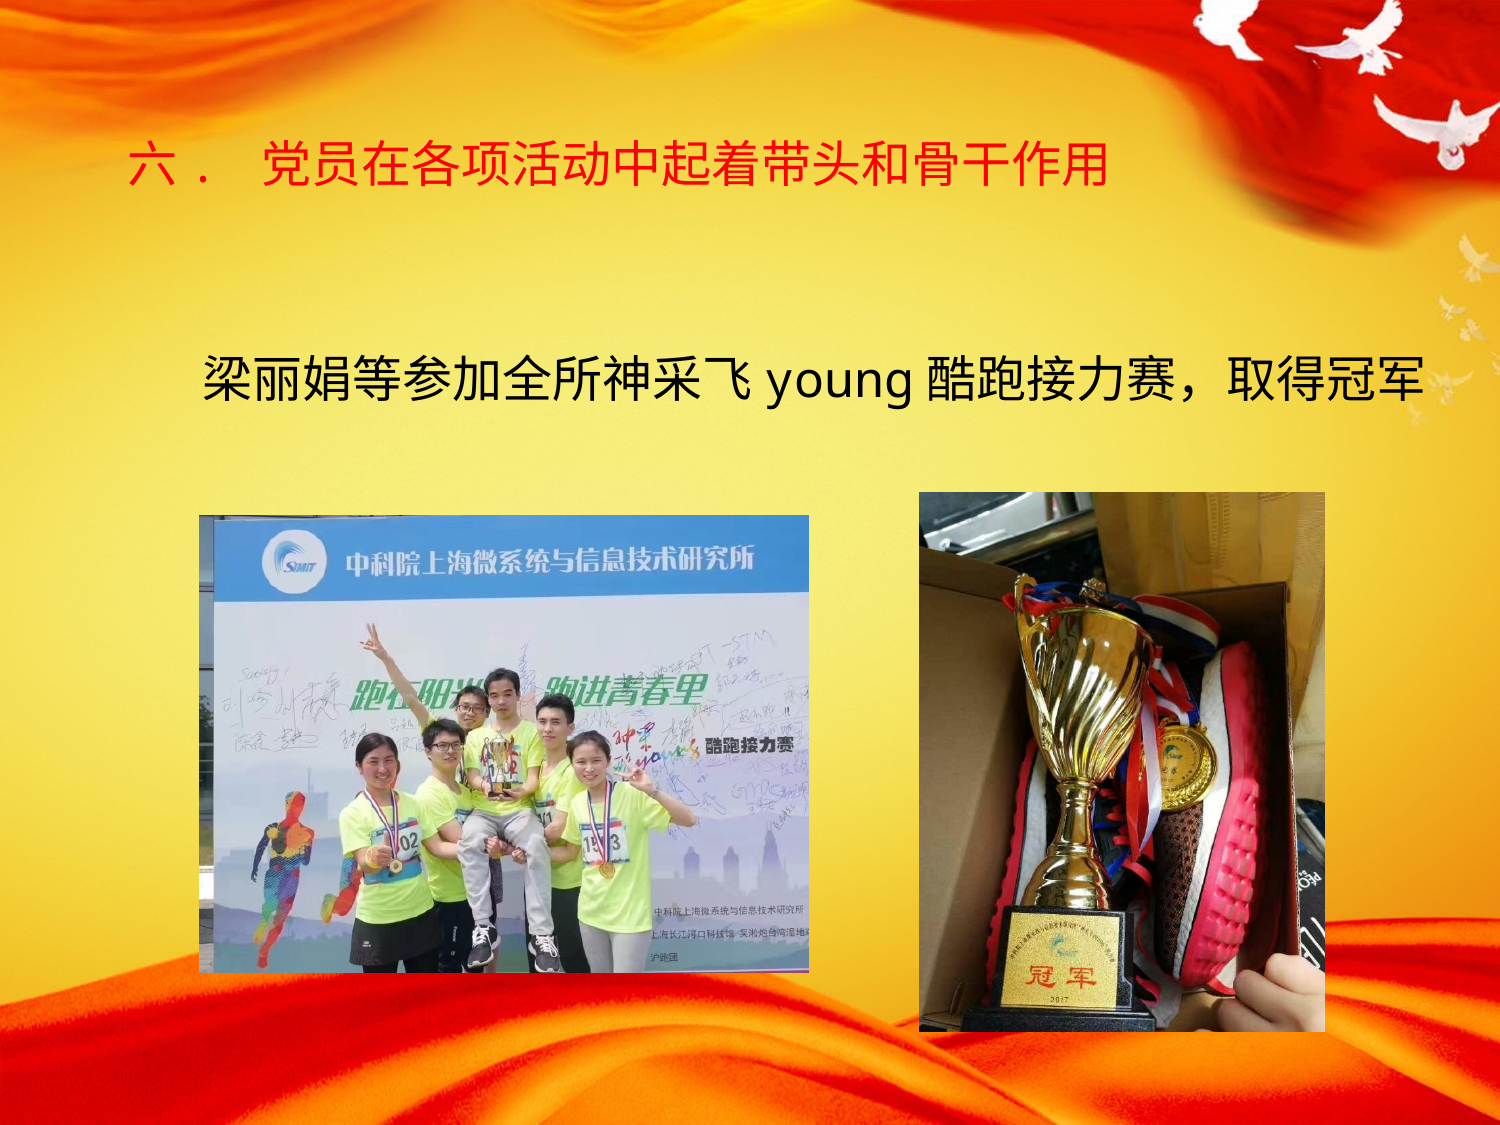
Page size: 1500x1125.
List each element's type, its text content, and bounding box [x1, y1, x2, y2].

text_box 六. 党员在各项活动中起着带头和骨干作用 [112, 125, 1341, 261]
text_box 梁丽娟等参加全所神采飞young酷跑接力赛，取得冠军 [187, 339, 1452, 415]
picture [0, 0, 1500, 1125]
